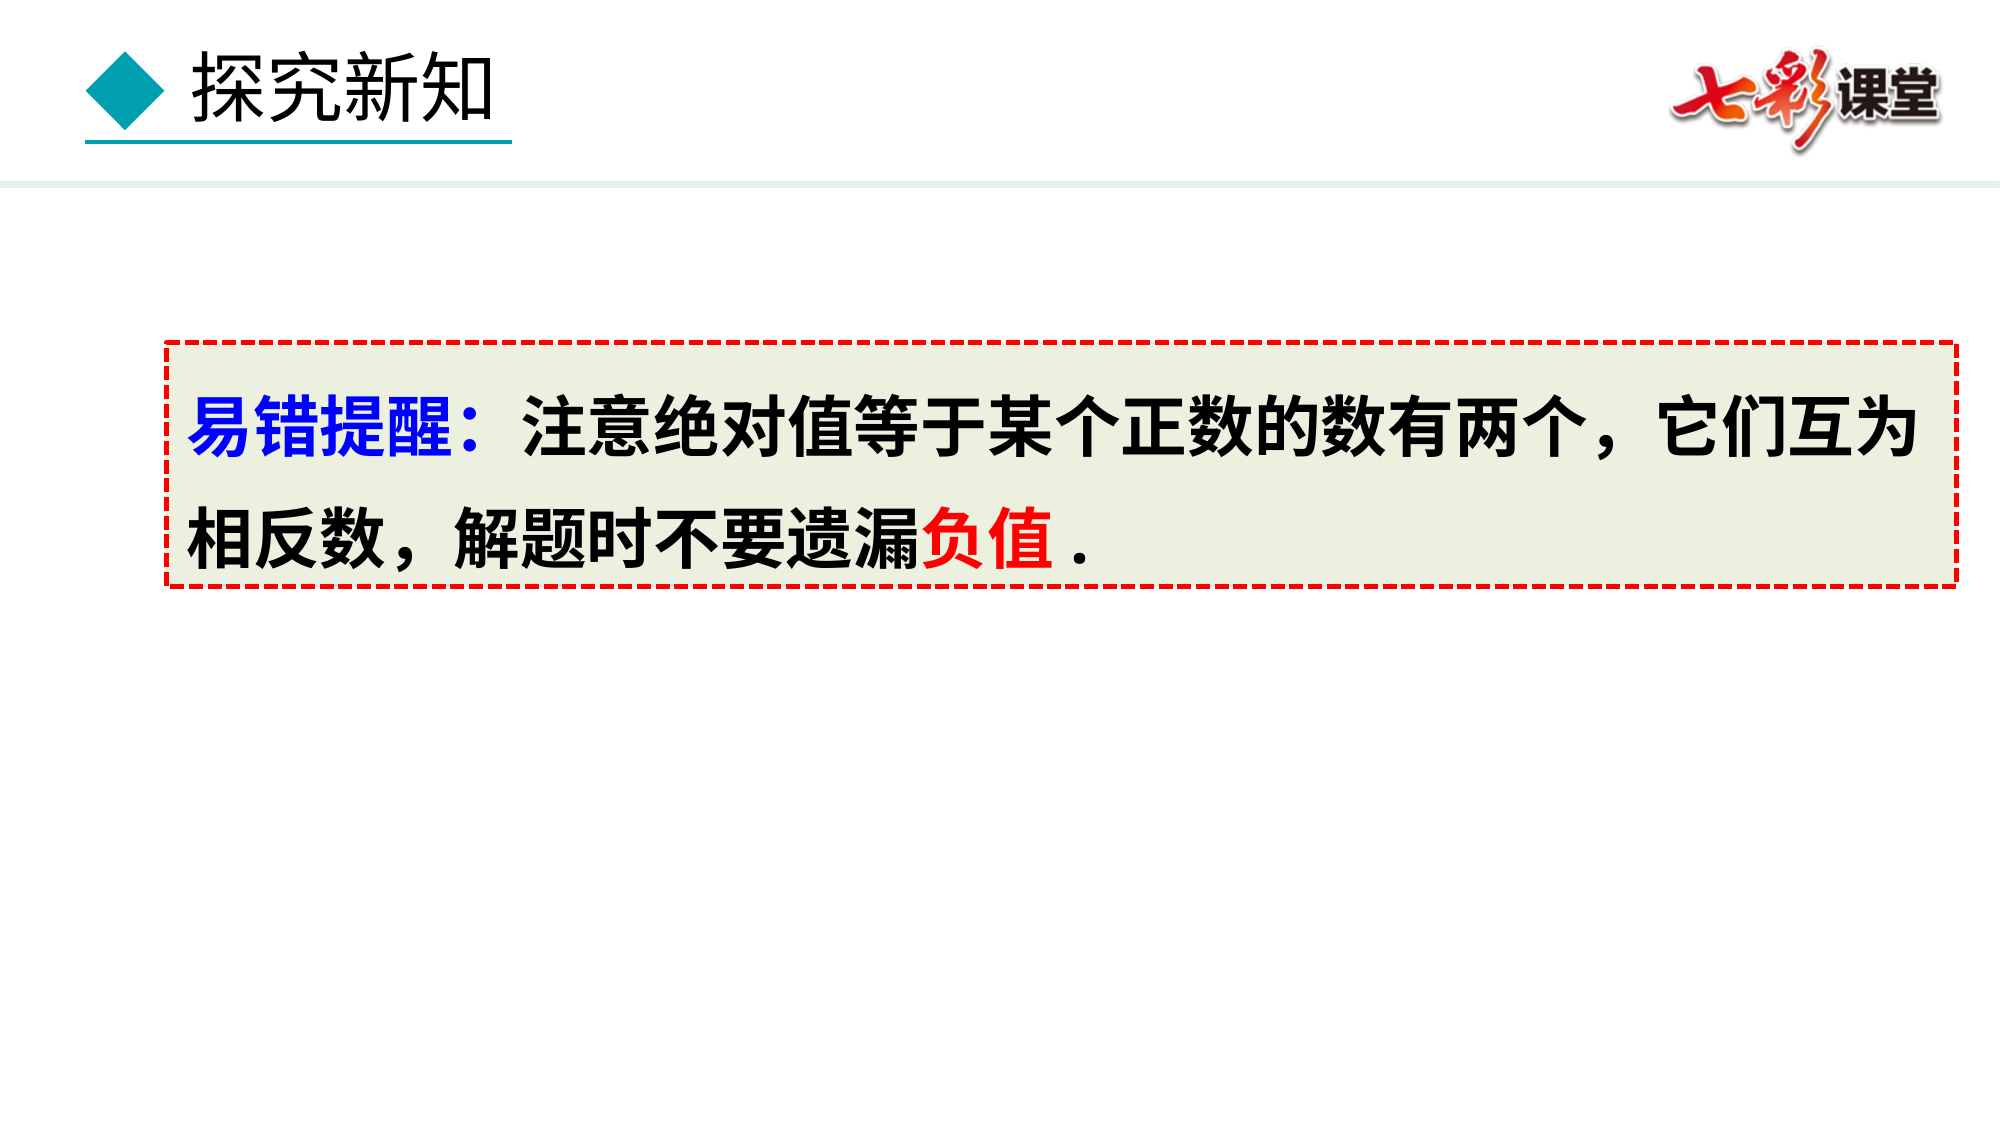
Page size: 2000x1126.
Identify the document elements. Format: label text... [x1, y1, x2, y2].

text_box 易错提醒：注意绝对值等于某个正数的数有两个，它们互为相反数，解题时不要遗漏负值. [166, 342, 1957, 587]
picture [1666, 42, 1948, 157]
